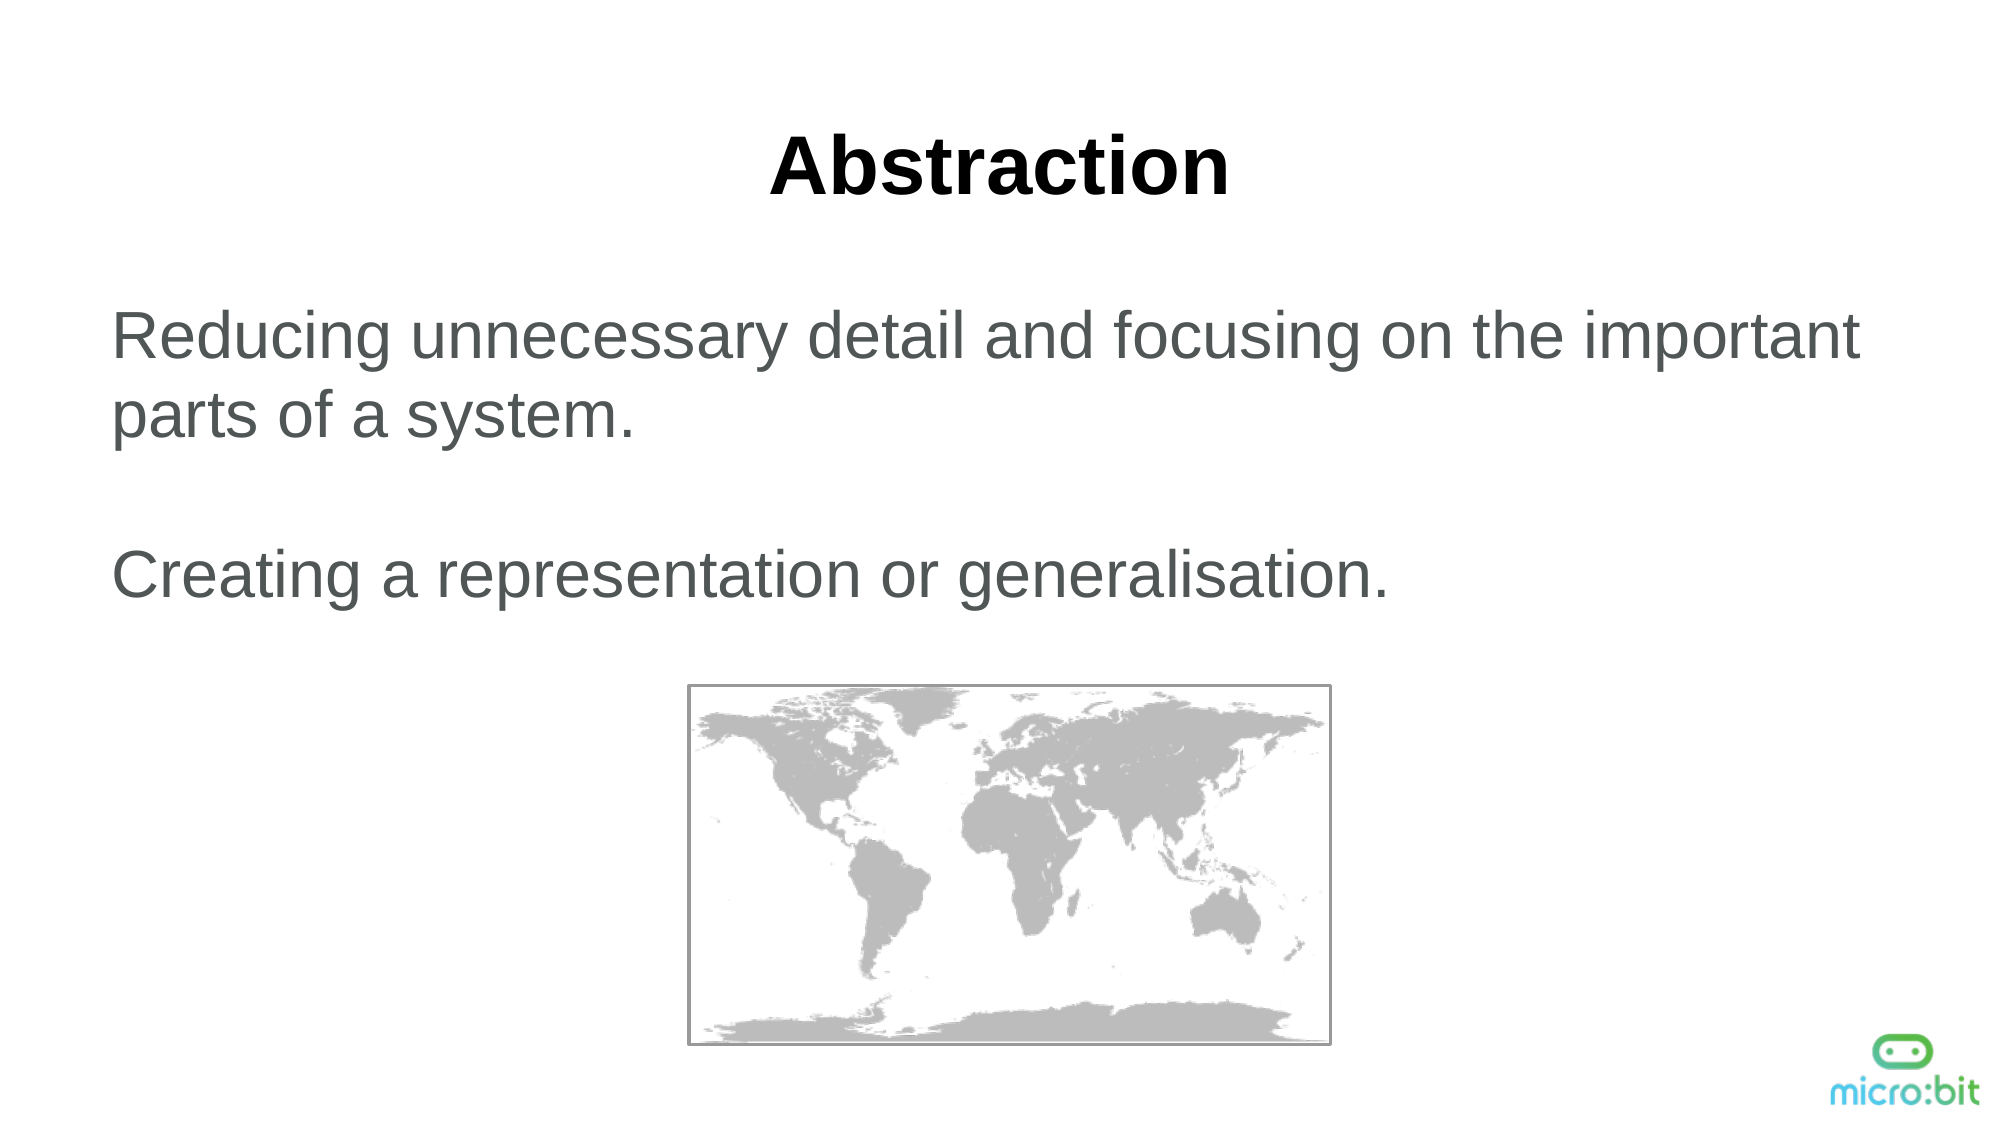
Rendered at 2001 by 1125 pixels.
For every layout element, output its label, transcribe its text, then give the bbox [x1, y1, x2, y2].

text_box Abstraction Reducing unnecessary detail and focusing on the important parts of a system. Creating a representation or generalisation. [96, 97, 1904, 921]
picture [1830, 1029, 1980, 1106]
picture [690, 687, 1330, 1043]
